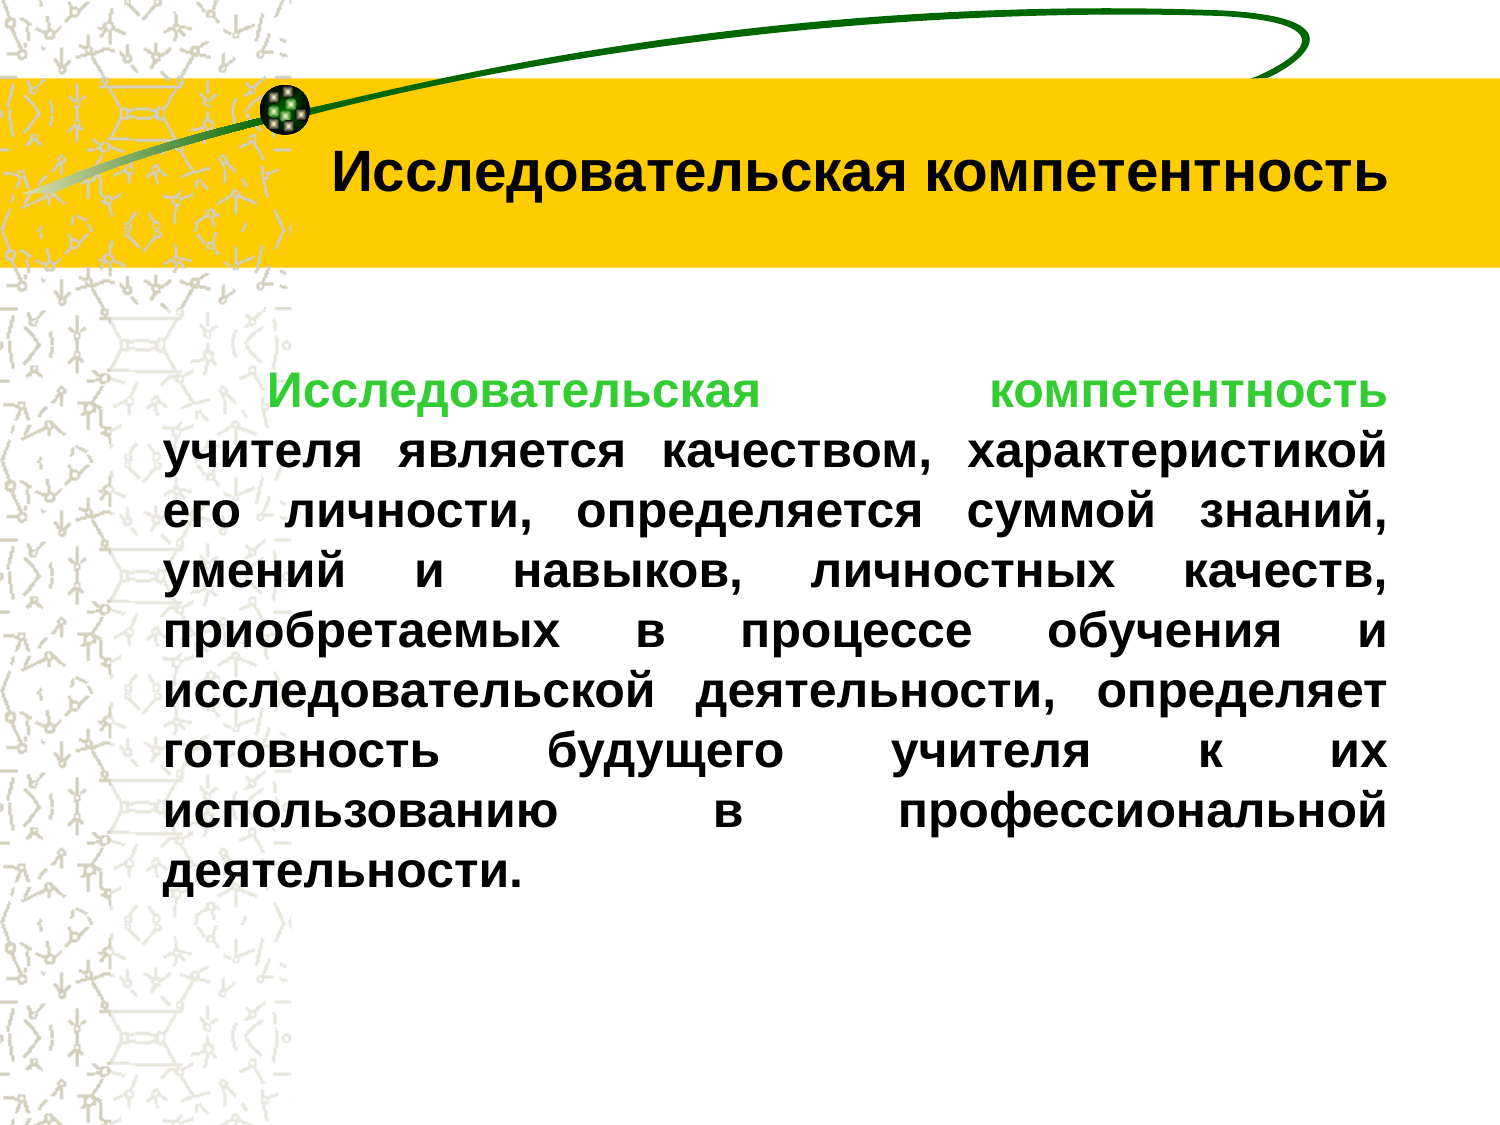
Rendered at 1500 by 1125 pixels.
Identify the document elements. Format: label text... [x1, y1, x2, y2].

text_box Исследовательская компетентность [316, 125, 1405, 211]
list Исследовательская компетентность учителя является качеством, характеристикой его личности, определяется суммой знаний, умений и навыков, личностных качеств, приобретаемых в процессе обучения и исследовательской деятельности, определяет готовность будущего учителя к их использованию в профессиональной деятельности. [147, 349, 1404, 1088]
picture [0, 0, 292, 1125]
